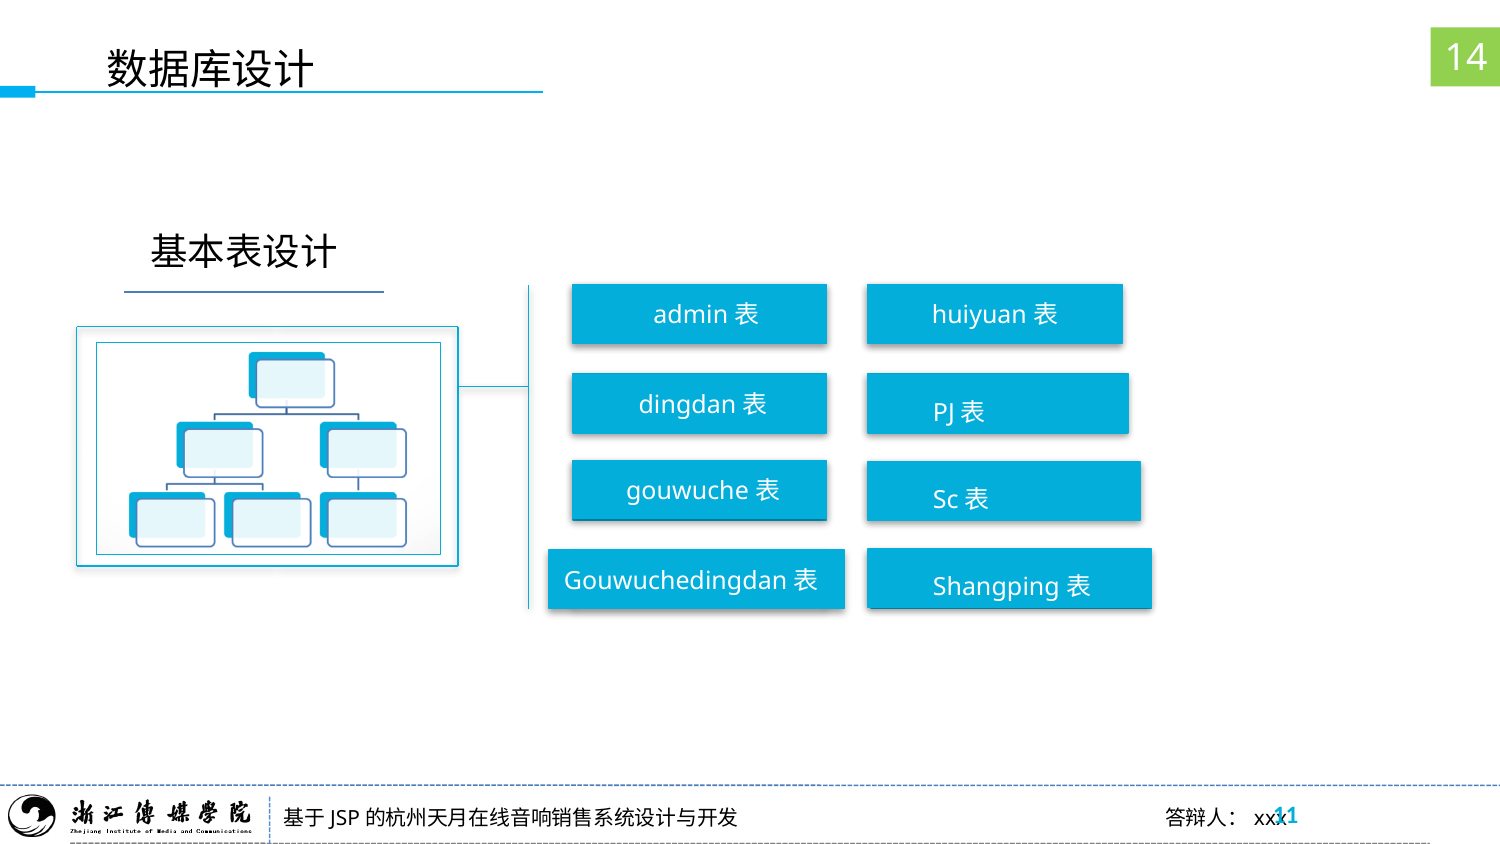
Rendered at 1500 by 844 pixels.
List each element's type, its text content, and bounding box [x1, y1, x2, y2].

text_box gouwuche表 [572, 460, 827, 519]
text_box huiyuan表 [867, 284, 1123, 344]
text_box dingdan表 [572, 374, 827, 434]
text_box [0, 85, 36, 98]
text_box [1426, 25, 1500, 87]
text_box PJ表 [867, 374, 1129, 434]
text_box Sc表 [867, 461, 1141, 521]
text_box 11 [1258, 791, 1314, 836]
text_box admin表 [572, 284, 827, 344]
picture [98, 344, 439, 553]
text_box 基本表设计 [135, 220, 361, 281]
picture [7, 793, 259, 841]
text_box Shangping表 [867, 548, 1152, 608]
text_box 数据库设计 [91, 31, 512, 91]
text_box Gouwuchedingdan表 [548, 549, 845, 609]
